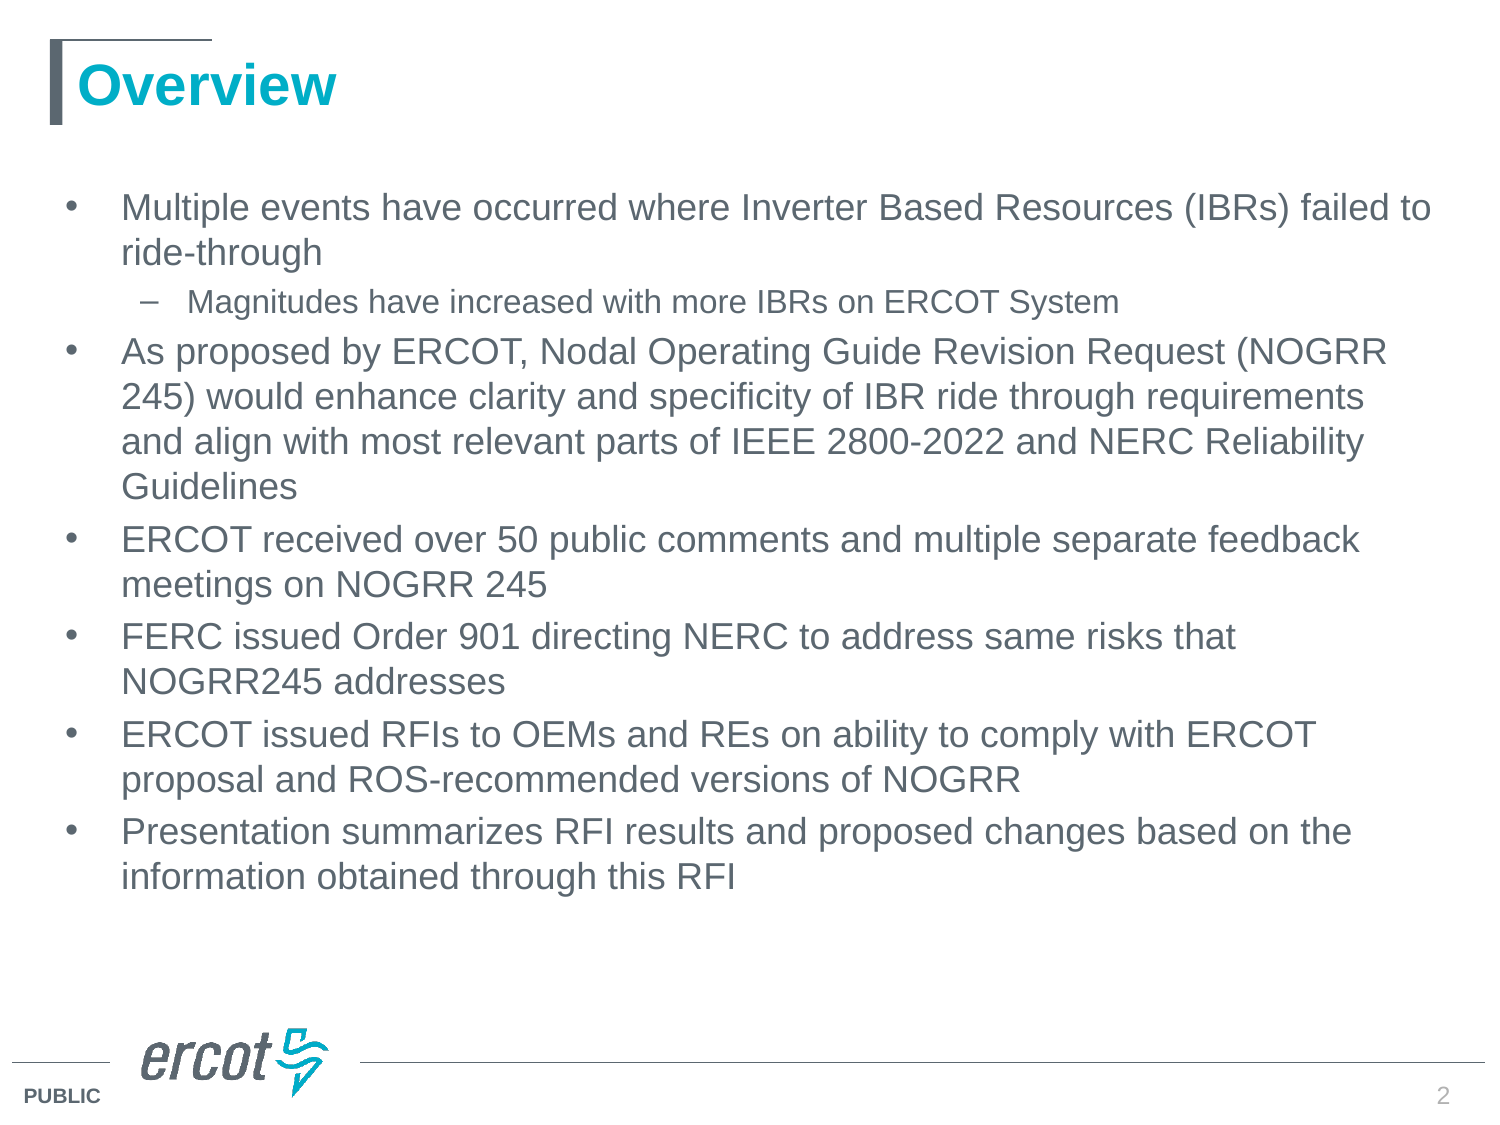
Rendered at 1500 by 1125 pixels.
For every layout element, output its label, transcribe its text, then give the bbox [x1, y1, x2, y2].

title Overview [62, 39, 1450, 125]
slide_number 2 [1400, 1076, 1488, 1113]
list Multiple events have occurred where Inverter Based Resources (IBRs) failed to ride-through Magnitudes have increased with more IBRs on ERCOT System As proposed by ERCOT, Nodal Operating Guide Revision Request (NOGRR 245) would enhance clarity and specificity of IBR ride through requirements and align with most relevant parts of IEEE 2800-2022 and NERC Reliability Guidelines ERCOT received over 50 public comments and multiple separate feedback meetings on NOGRR 245 FERC issued Order 901 directing NERC to address same risks that NOGRR245 addresses ERCOT issued RFIs to OEMs and REs on ability to comply with ERCOT proposal and ROS-recommended versions of NOGRR Presentation summarizes RFI results and proposed changes based on the information obtained through this RFI [50, 175, 1450, 1026]
picture [137, 1026, 332, 1100]
